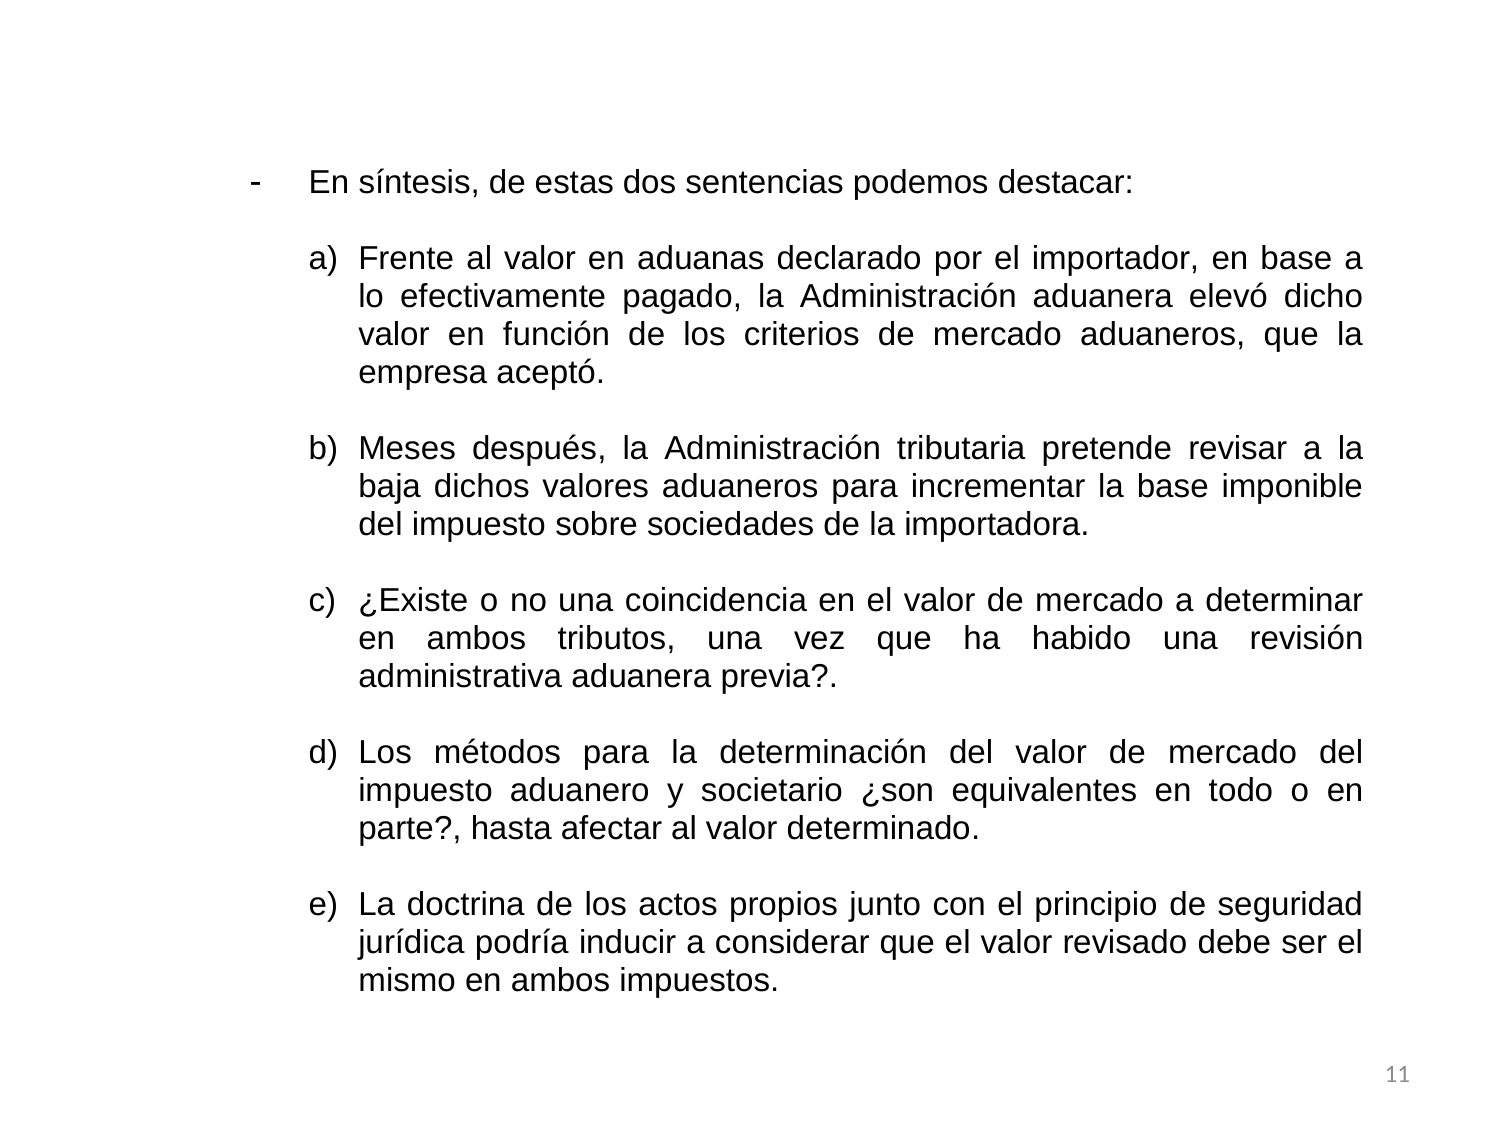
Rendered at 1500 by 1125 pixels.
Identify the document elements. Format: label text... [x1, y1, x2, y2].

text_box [152, 160, 1364, 999]
slide_number 11 [1074, 1042, 1425, 1103]
